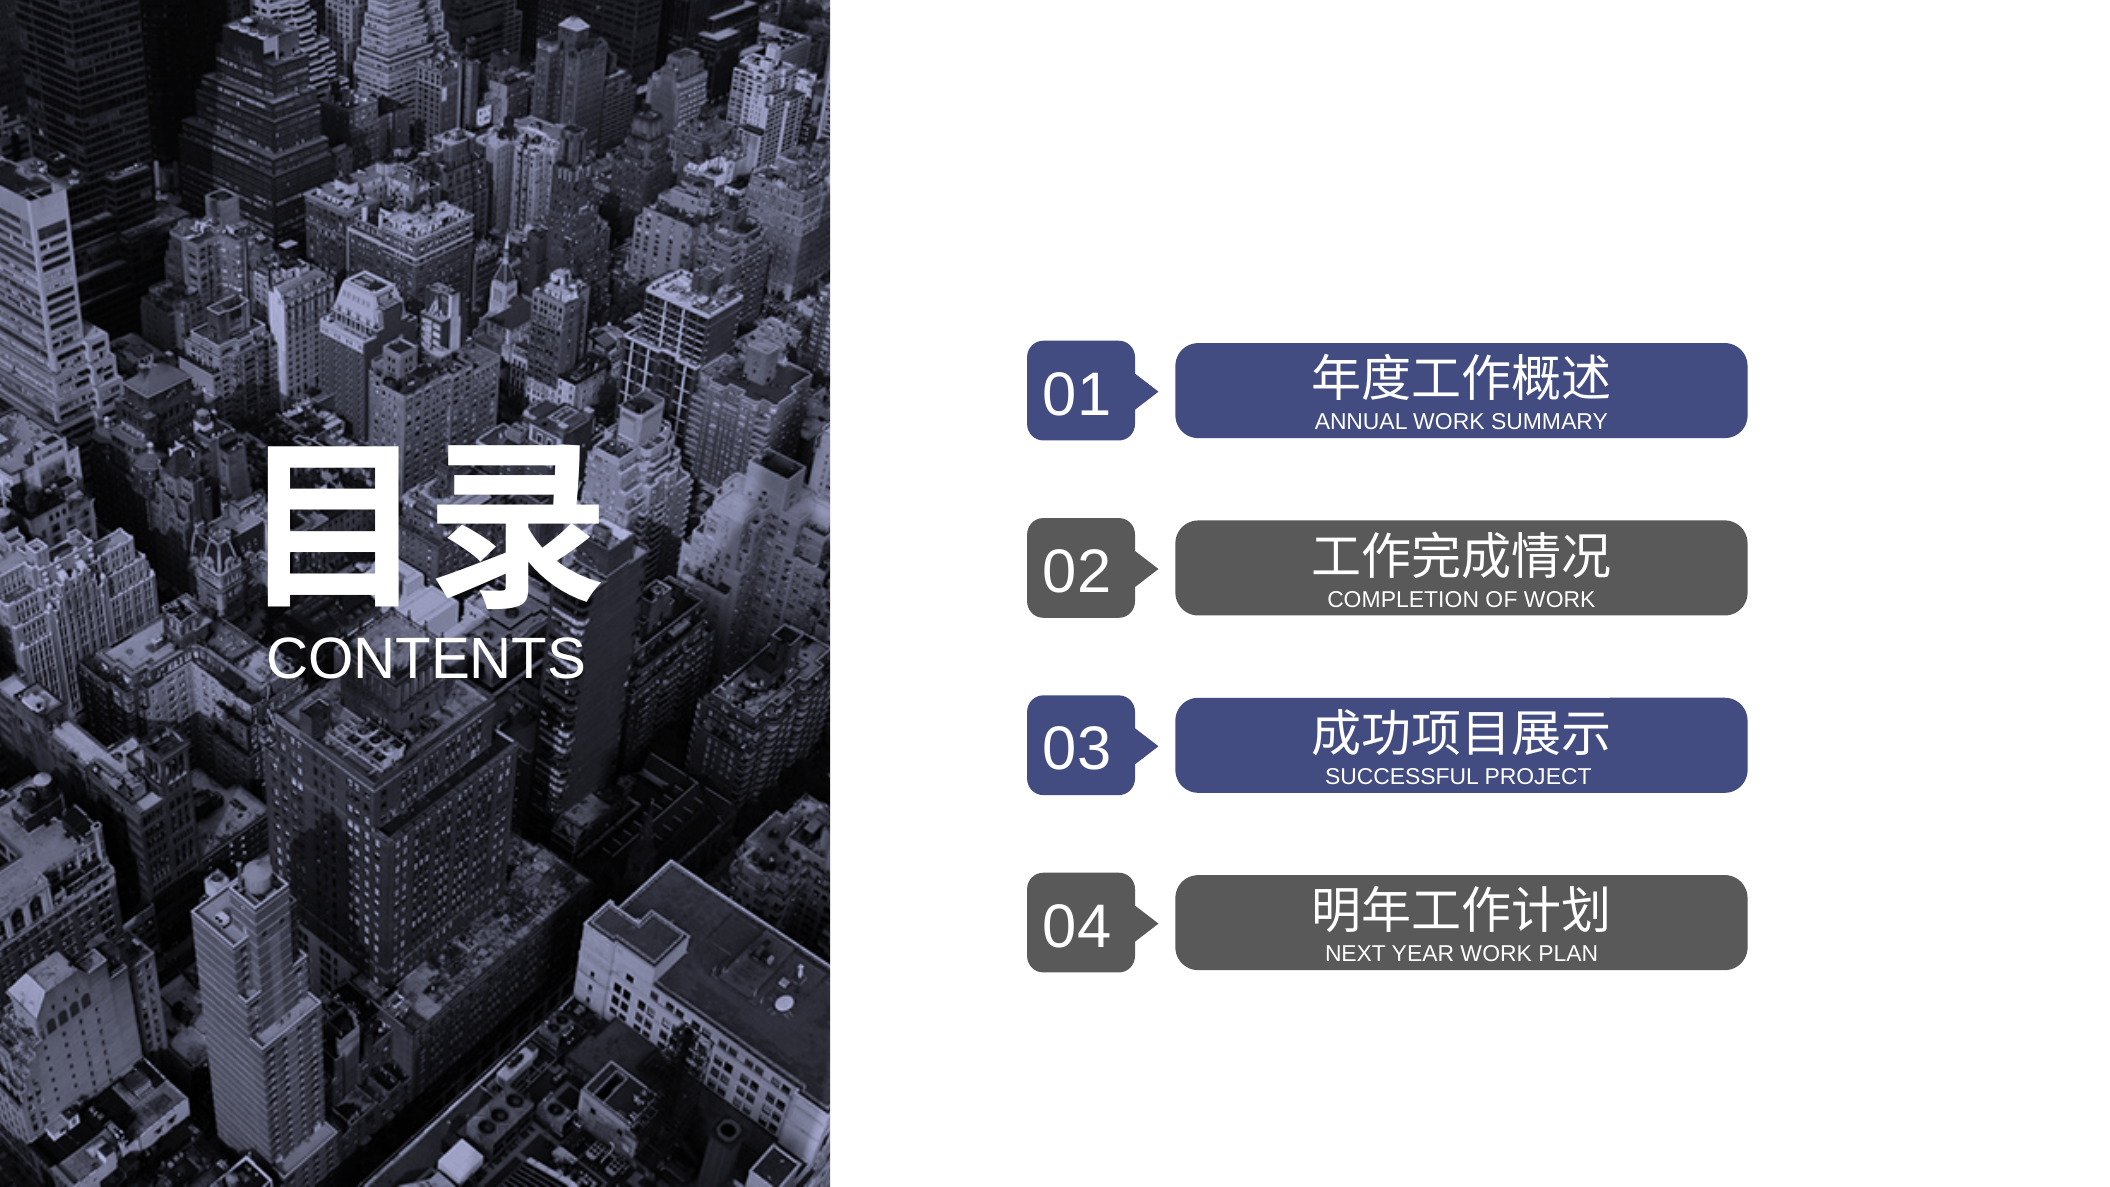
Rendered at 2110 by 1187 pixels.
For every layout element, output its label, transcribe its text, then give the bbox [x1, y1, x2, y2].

text_box [0, 0, 831, 1187]
text_box 成功项目展示 SUCCESSFUL PROJECT [1175, 697, 1748, 793]
text_box 02 [1027, 518, 1159, 618]
text_box 04 [1027, 872, 1159, 973]
text_box 年度工作概述 ANNUAL WORK SUMMARY [1175, 343, 1748, 439]
text_box 目录 [239, 409, 613, 620]
text_box 03 [1027, 695, 1159, 796]
text_box 工作完成情况 COMPLETION OF WORK [1175, 520, 1748, 616]
text_box 01 [1027, 340, 1159, 441]
text_box 明年工作计划 NEXT YEAR WORK PLAN [1175, 875, 1748, 971]
text_box CONTENTS [230, 620, 622, 691]
